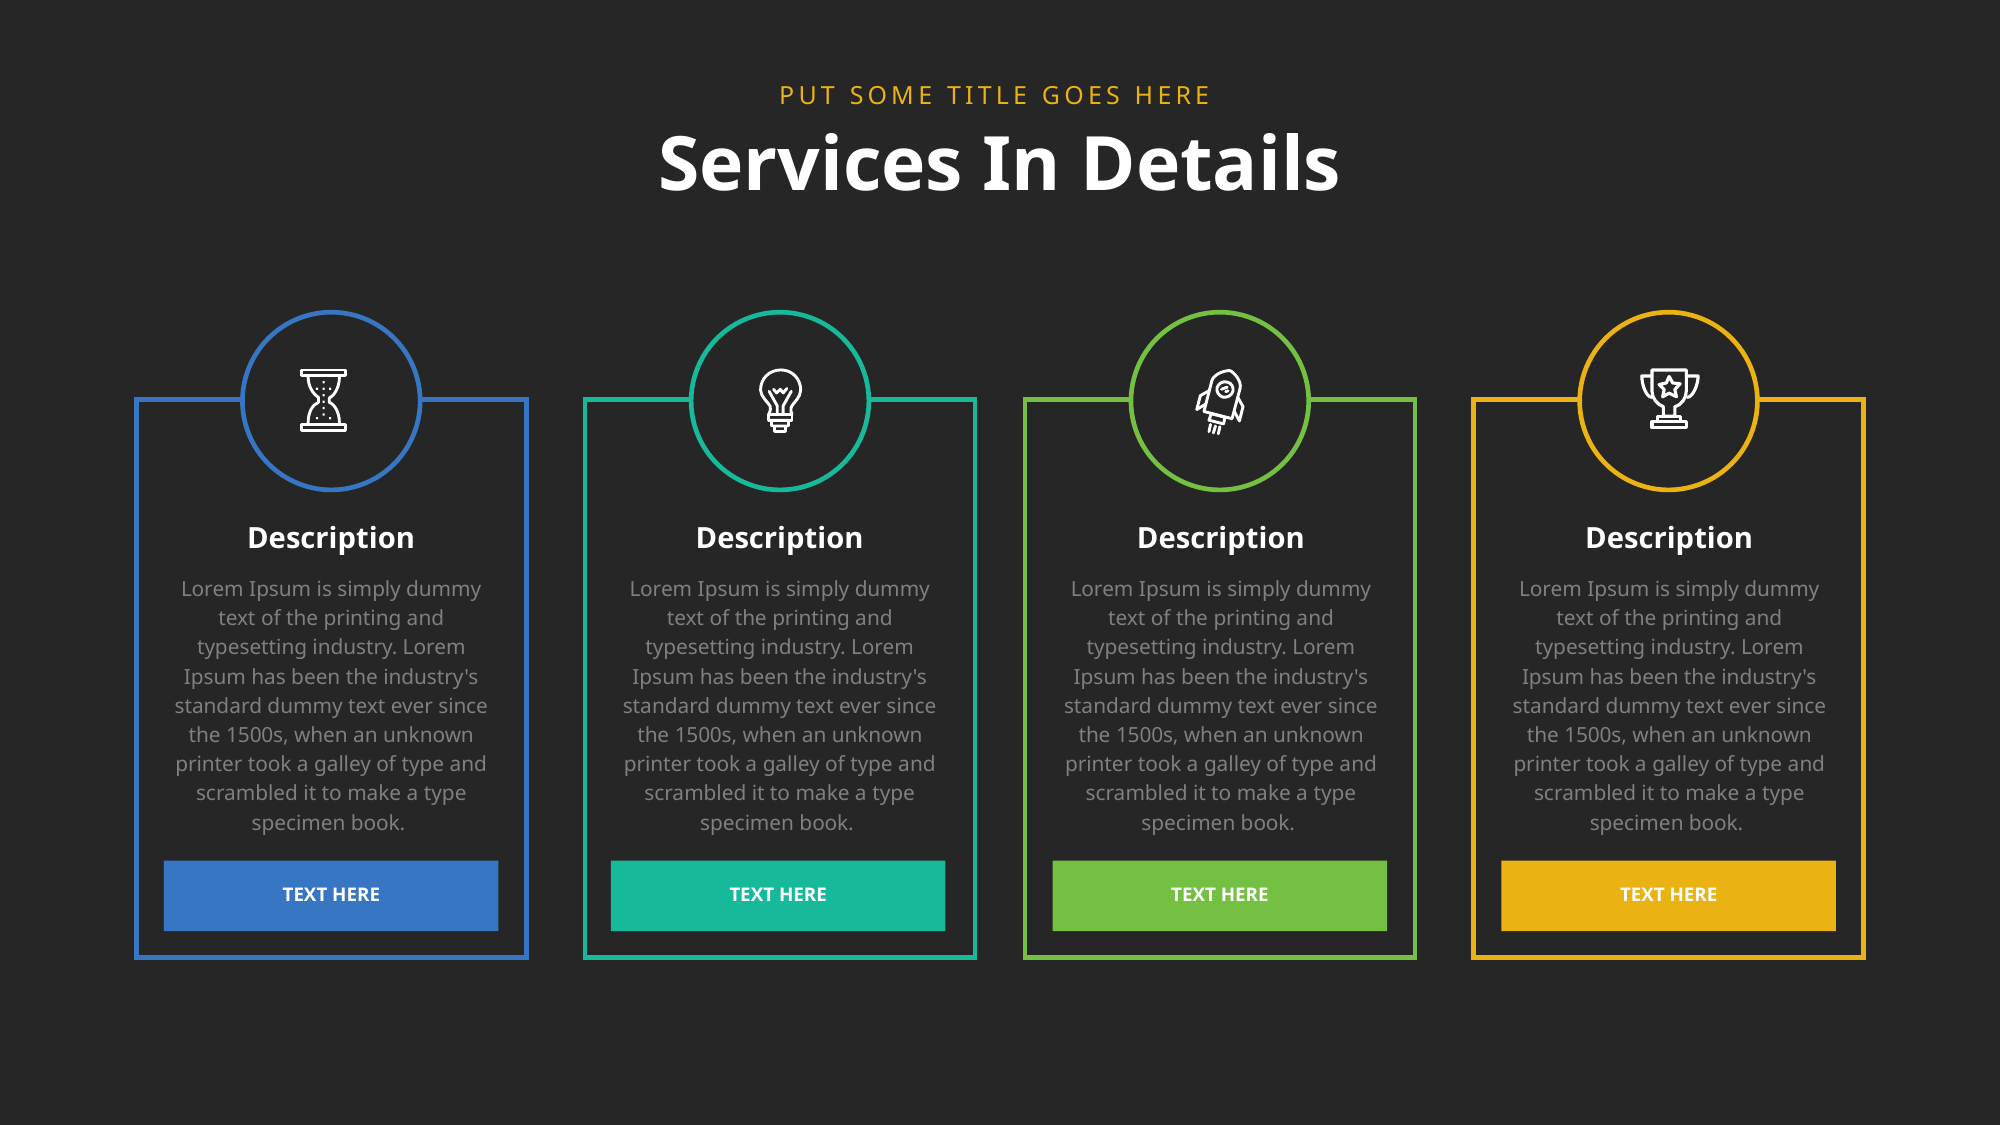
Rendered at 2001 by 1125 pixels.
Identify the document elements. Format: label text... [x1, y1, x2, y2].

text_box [1501, 860, 1836, 932]
text_box [241, 311, 422, 491]
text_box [619, 525, 940, 835]
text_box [1061, 525, 1381, 835]
text_box [1472, 399, 1865, 959]
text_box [301, 369, 346, 431]
text_box PUT SOME TITLE GOES HERE [395, 72, 1604, 118]
text_box [135, 399, 527, 959]
text_box [1129, 311, 1310, 491]
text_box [760, 369, 801, 432]
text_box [1196, 369, 1244, 434]
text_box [1641, 369, 1699, 428]
text_box [1024, 399, 1416, 959]
text_box [1578, 311, 1759, 491]
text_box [163, 860, 499, 932]
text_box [171, 525, 492, 835]
text_box [690, 311, 870, 491]
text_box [610, 860, 946, 932]
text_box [1509, 525, 1830, 835]
text_box [584, 399, 976, 959]
text_box Services In Details [395, 118, 1604, 213]
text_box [1052, 860, 1388, 932]
